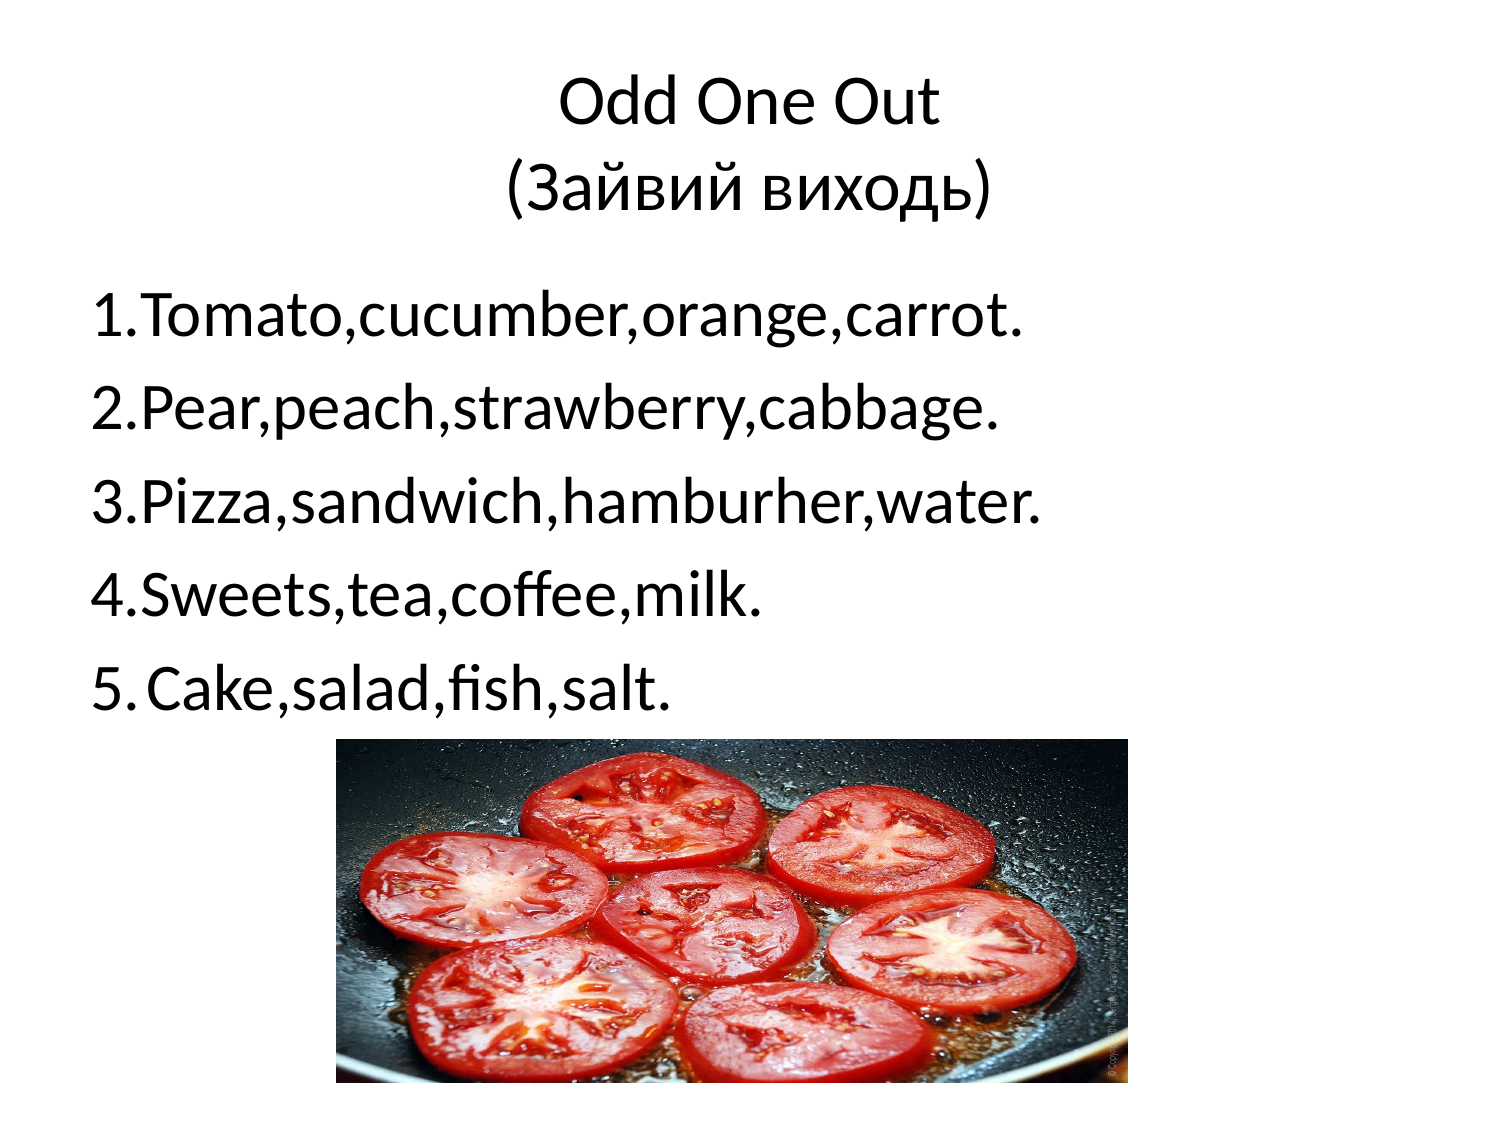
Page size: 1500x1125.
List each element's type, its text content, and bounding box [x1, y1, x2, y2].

list 1.Tomato,cucumber,orange,carrot. 2.Pear,peach,strawberry,cabbage. 3.Pizza,sandwich,hamburher,water. 4.Sweets,tea,coffee,milk. 5. Cake,salad,fish,salt. [75, 262, 1425, 1005]
picture [336, 739, 1129, 1083]
title Odd One Out (Зайвий виходь) [75, 45, 1425, 233]
